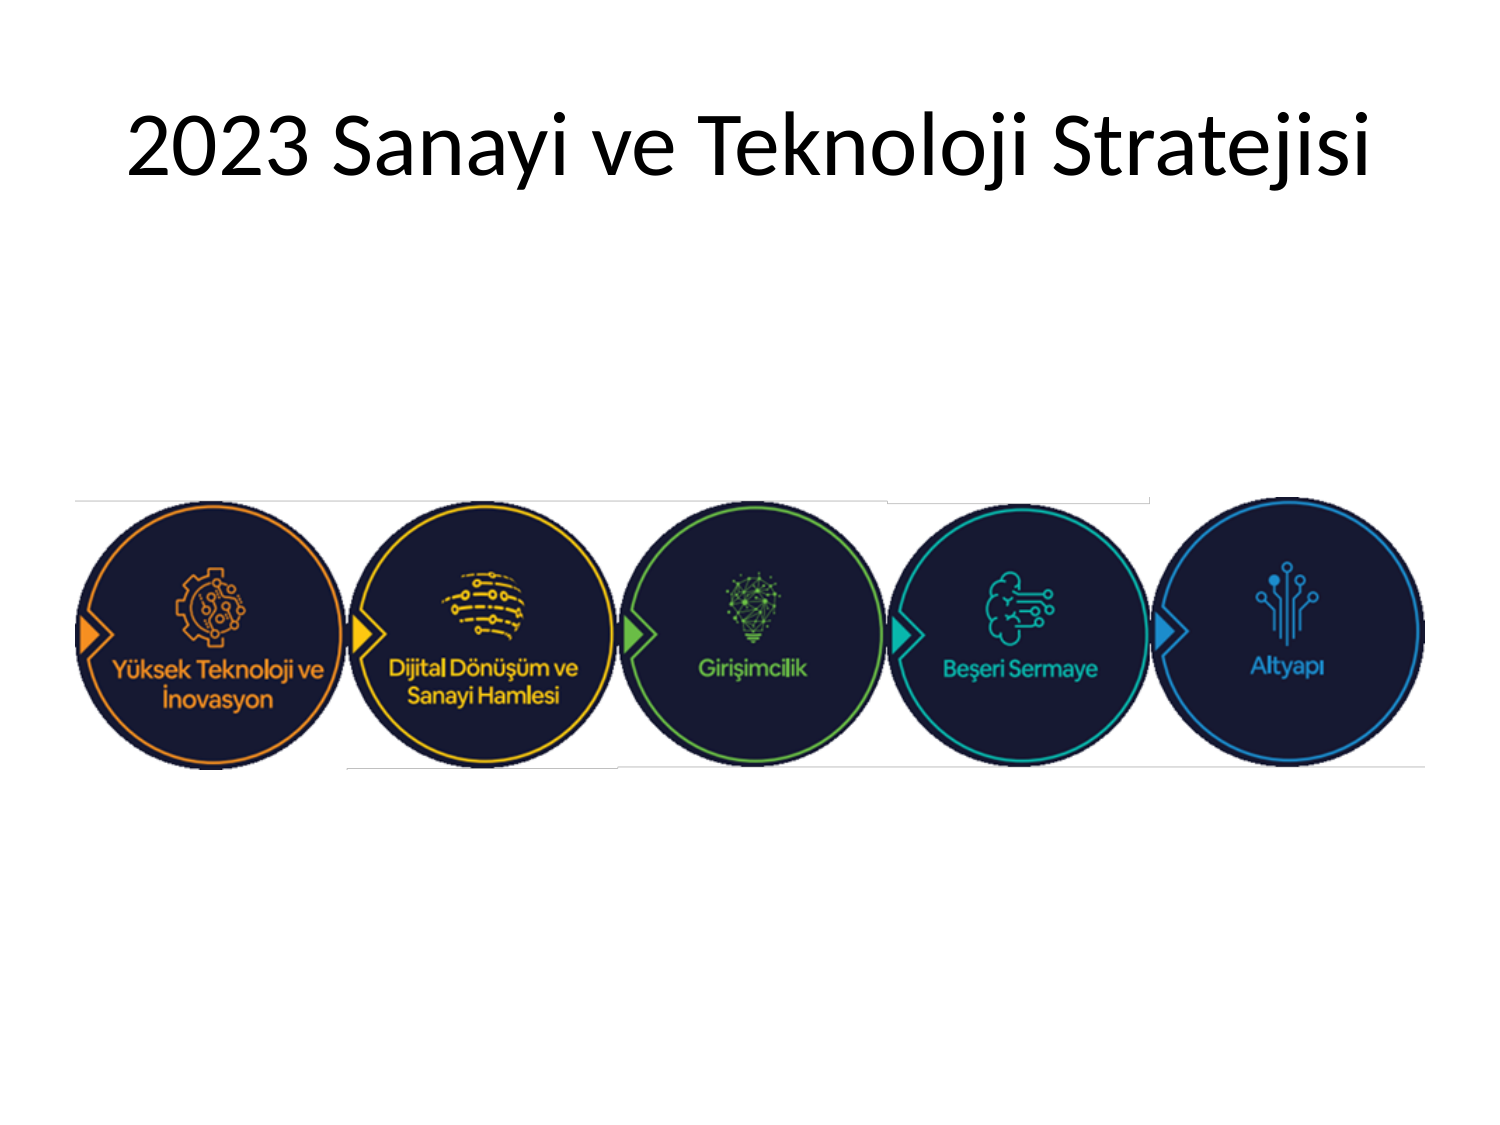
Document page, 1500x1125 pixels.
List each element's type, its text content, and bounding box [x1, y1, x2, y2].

title 2023 Sanayi ve Teknoloji Stratejisi [75, 45, 1425, 233]
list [74, 497, 1426, 770]
